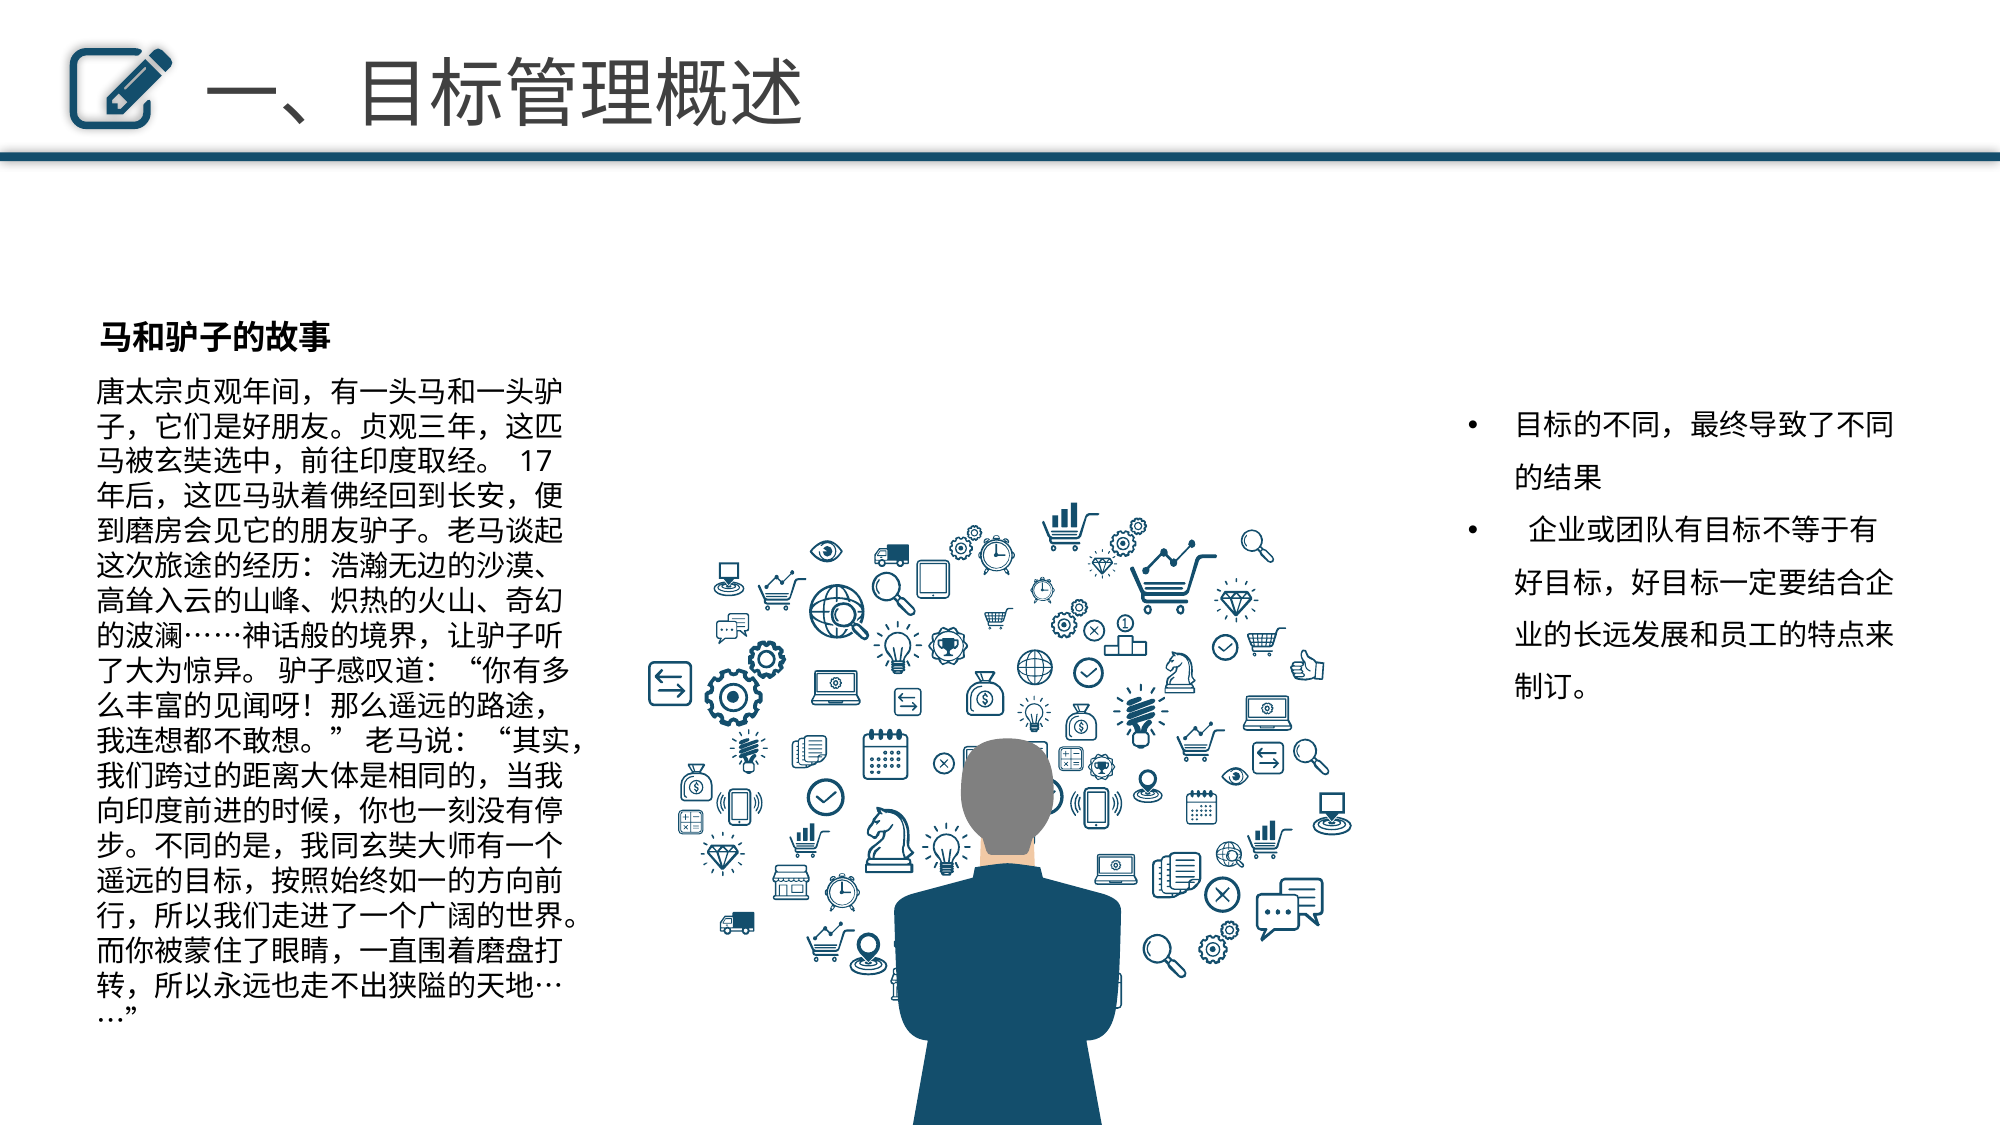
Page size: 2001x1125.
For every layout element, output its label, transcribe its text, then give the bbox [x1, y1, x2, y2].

text_box 马和驴子的故事 [87, 310, 345, 362]
text_box [0, 151, 2000, 162]
text_box 一、目标管理概述 [204, 45, 805, 136]
text_box [69, 48, 151, 130]
text_box 唐太宗贞观年间，有一头马和一头驴子，它们是好朋友。贞观三年，这匹马被玄奘选中，前往印度取经。 17年后，这匹马驮着佛经回到长安，便到磨房会见它的朋友驴子。老马谈起这次旅途的经历：浩瀚无边的沙漠、高耸入云的山峰、炽热的火山、奇幻的波澜……神话般的境界，让驴子听了大为惊异。 驴子感叹道：“你有多么丰富的见闻呀！那么遥远的路途，我连想都不敢想。” 老马说：“其实，我们跨过的距离大体是相同的，当我向印度前进的时候，你也一刻没有停步。不同的是，我同玄奘大师有一个遥远的目标，按照始终如一的方向前行，所以我们走进了一个广阔的世界。而你被蒙住了眼睛，一直围着磨盘打转，所以永远也走不出狭隘的天地……” [81, 365, 594, 1045]
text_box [648, 502, 1352, 1125]
text_box 目标的不同，最终导致了不同的结果 企业或团队有目标不等于有好目标，好目标一定要结合企业的长远发展和员工的特点来制订。 [1453, 381, 1919, 712]
text_box [148, 48, 173, 72]
text_box [106, 59, 162, 115]
